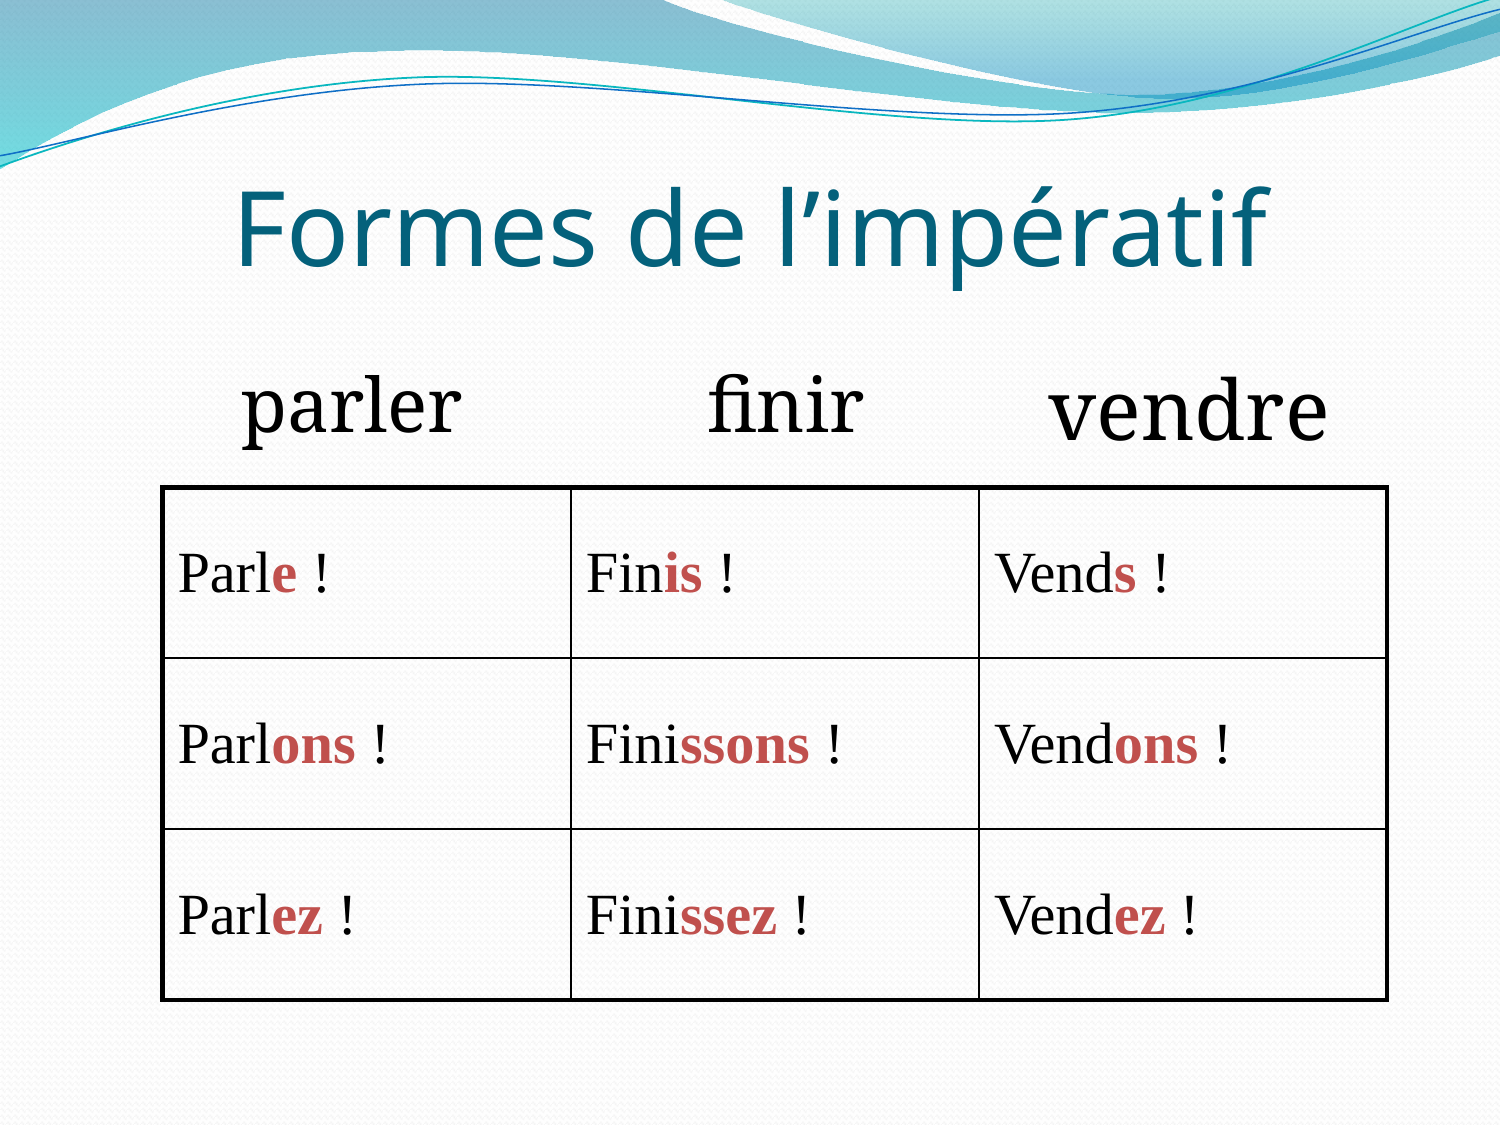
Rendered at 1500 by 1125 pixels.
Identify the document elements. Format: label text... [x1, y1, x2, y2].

title Formes de l’impératif [112, 99, 1388, 288]
table_cell Parlons ! [165, 659, 570, 828]
table_cell Vendez ! [980, 830, 1385, 998]
text_box finir [673, 349, 899, 455]
table_header Finis ! [572, 490, 978, 657]
table_cell Parlez ! [165, 830, 570, 998]
table_header Parle ! [165, 490, 570, 657]
table_cell Vendons ! [980, 659, 1385, 828]
table_cell Finissez ! [572, 830, 978, 998]
text_box parler [214, 349, 490, 455]
table_header Vends ! [980, 490, 1385, 657]
table_cell Finissons ! [572, 659, 978, 828]
text_box vendre [1033, 350, 1345, 465]
